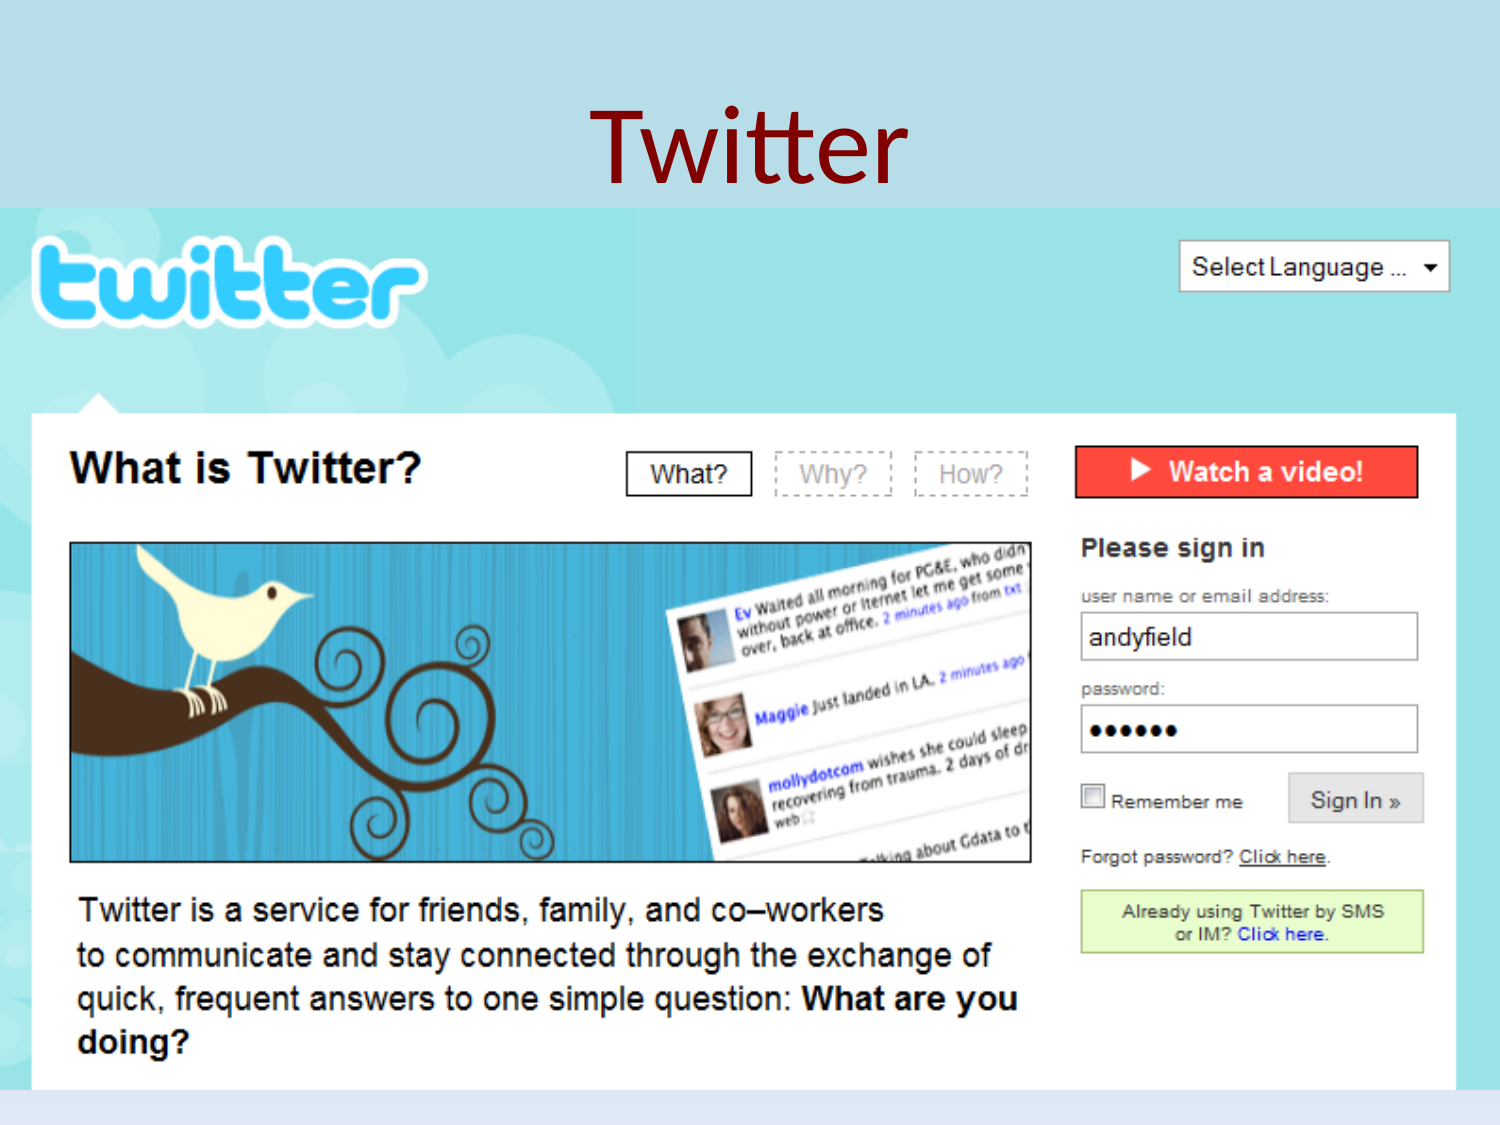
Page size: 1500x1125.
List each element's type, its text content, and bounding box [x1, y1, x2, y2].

picture [0, 208, 1500, 1091]
title Twitter [74, 44, 1426, 206]
